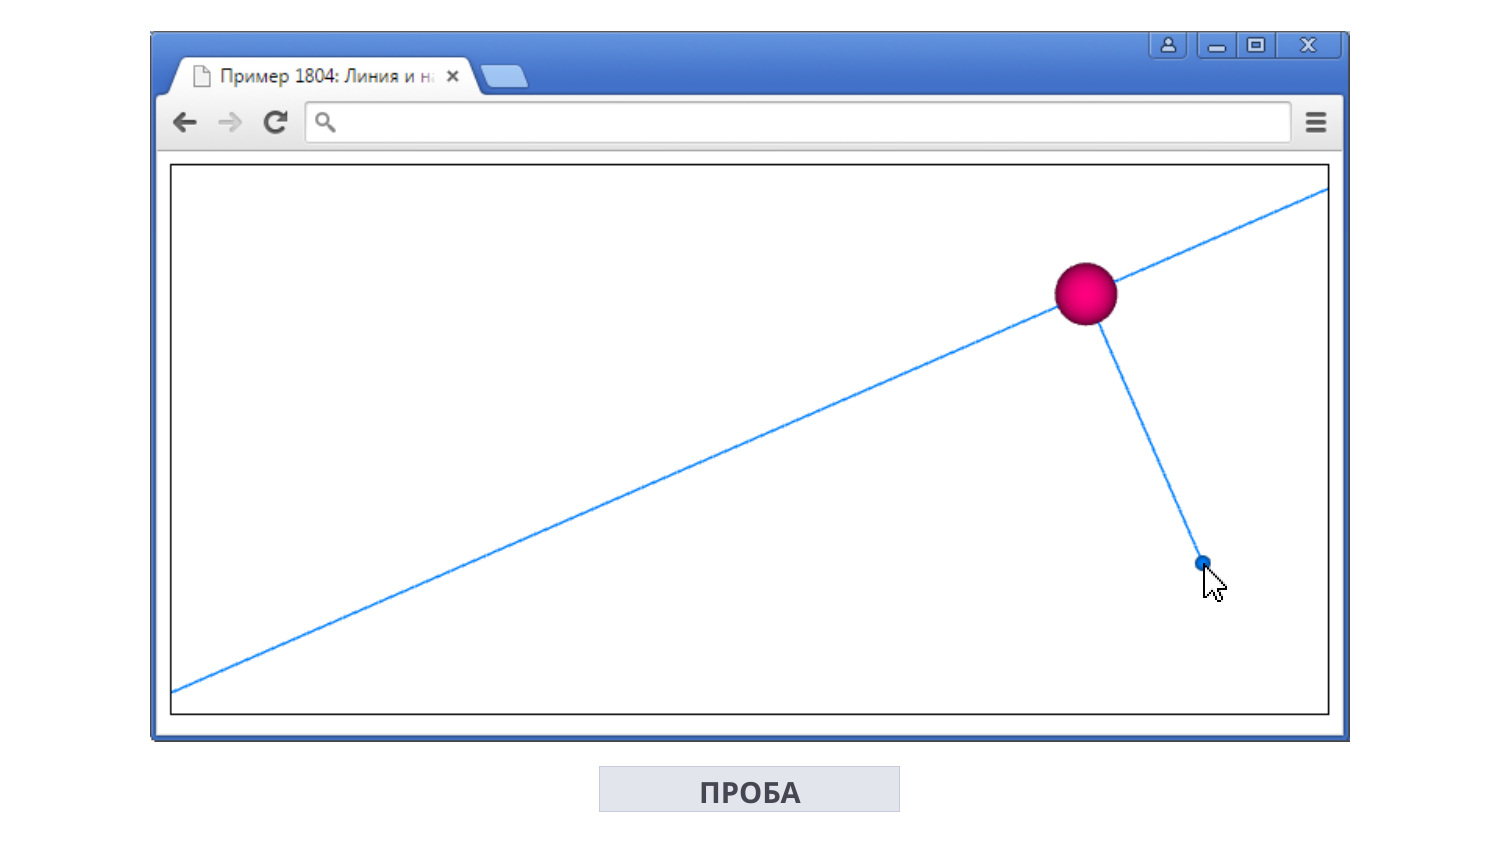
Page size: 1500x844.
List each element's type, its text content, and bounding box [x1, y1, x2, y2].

text_box ПРОБА [599, 766, 900, 812]
picture [149, 31, 1351, 742]
